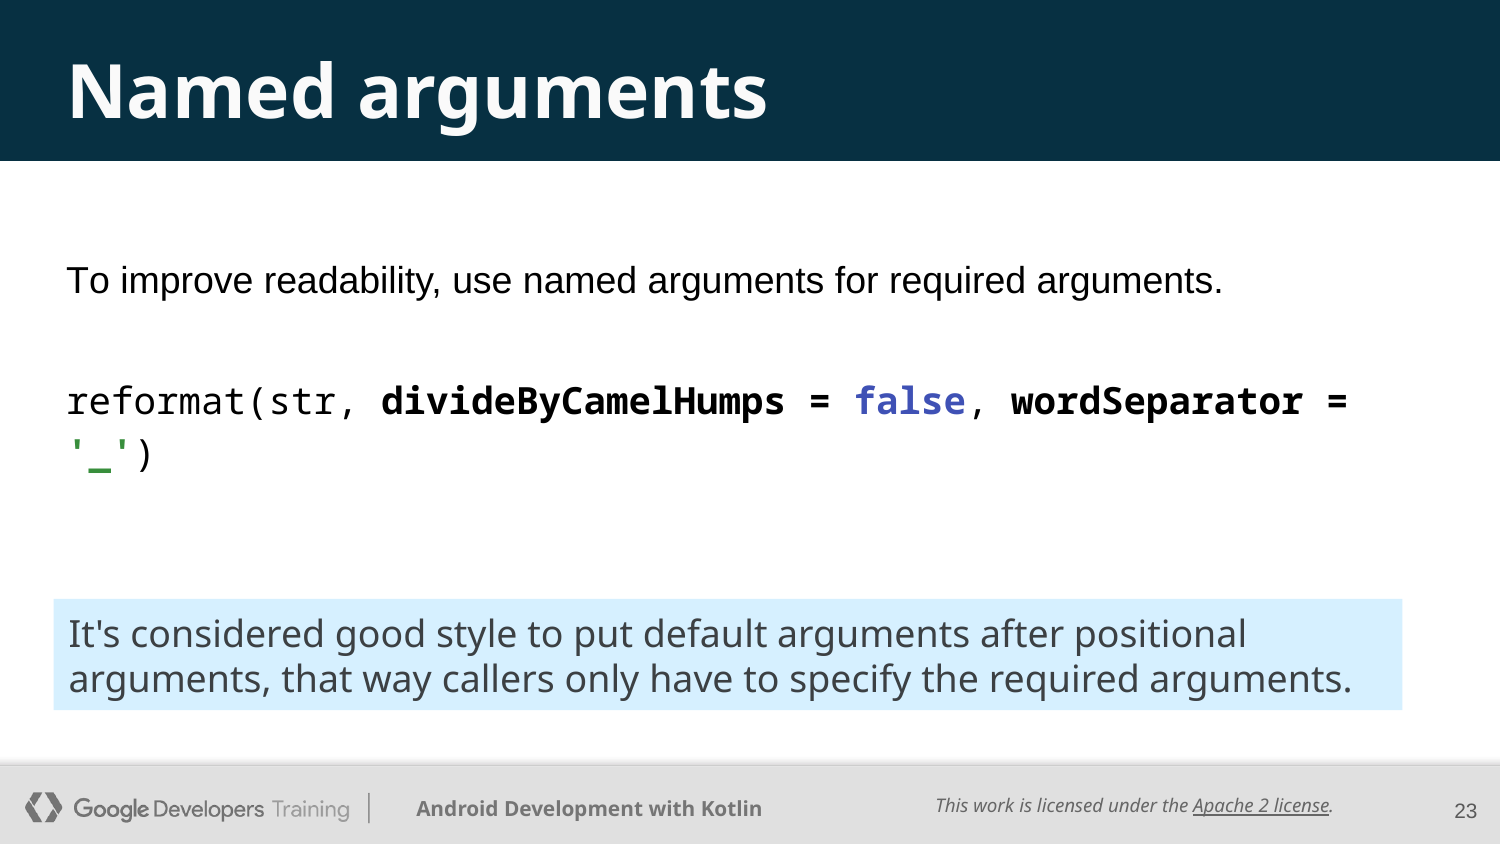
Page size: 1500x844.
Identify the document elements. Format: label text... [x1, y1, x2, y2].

list reformat(str, divideByCamelHumps = false, wordSeparator = '_') [51, 355, 1449, 450]
slide_number ‹#› [1402, 777, 1493, 842]
list To improve readability, use named arguments for required arguments. [51, 241, 1449, 317]
picture [0, 161, 1500, 844]
text_box It's considered good style to put default arguments after positional arguments, that way callers only have to specify the required arguments. [53, 598, 1403, 711]
title Named arguments [51, 28, 1449, 122]
